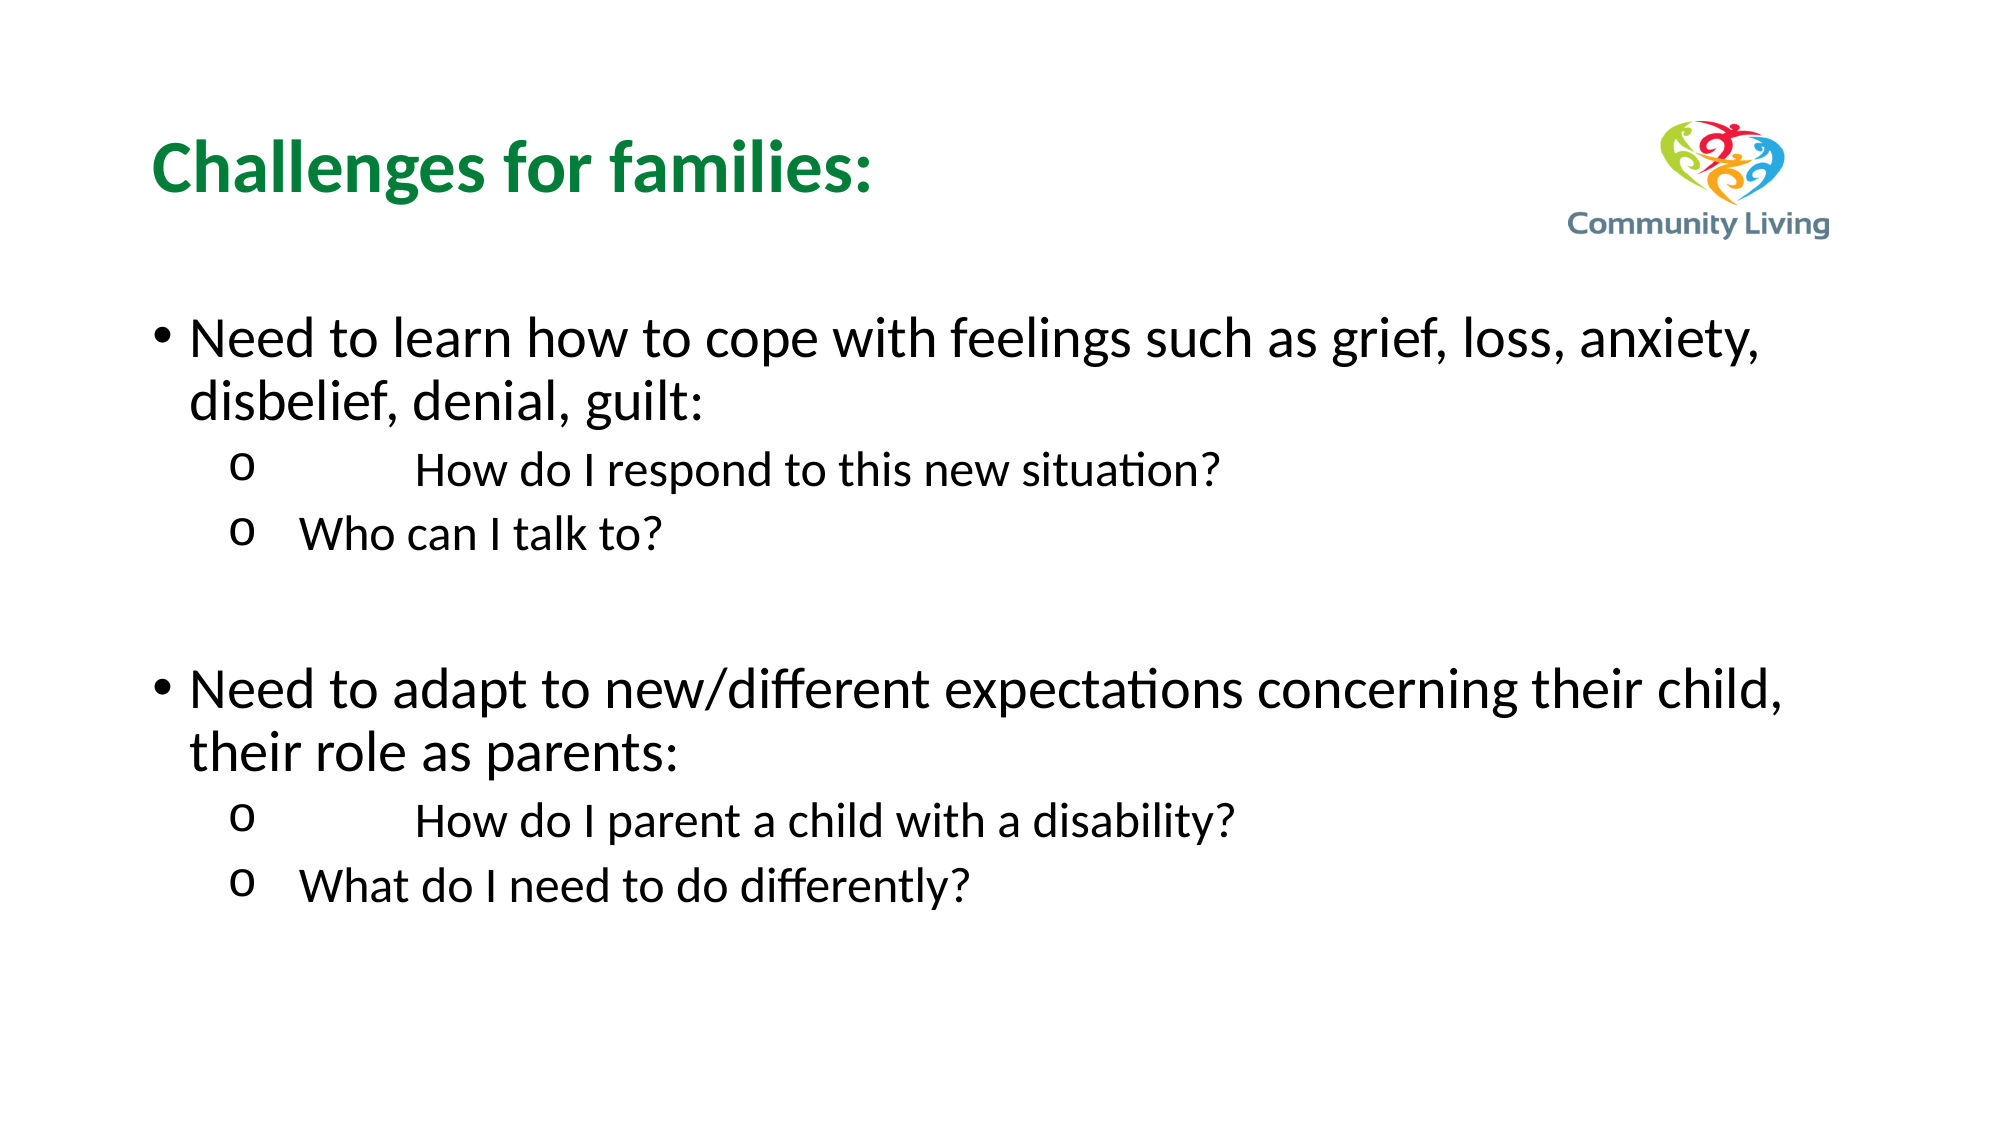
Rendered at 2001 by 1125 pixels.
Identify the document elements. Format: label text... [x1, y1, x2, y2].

title Challenges for families: [137, 59, 1863, 278]
picture [1567, 121, 1829, 240]
list Need to learn how to cope with feelings such as grief, loss, anxiety, disbelief, denial, guilt: How do I respond to this new situation? Who can I talk to? Need to adapt to new/different expectations concerning their child, their role as parents: How do I parent a child with a disability? What do I need to do differently? [137, 299, 1863, 1014]
